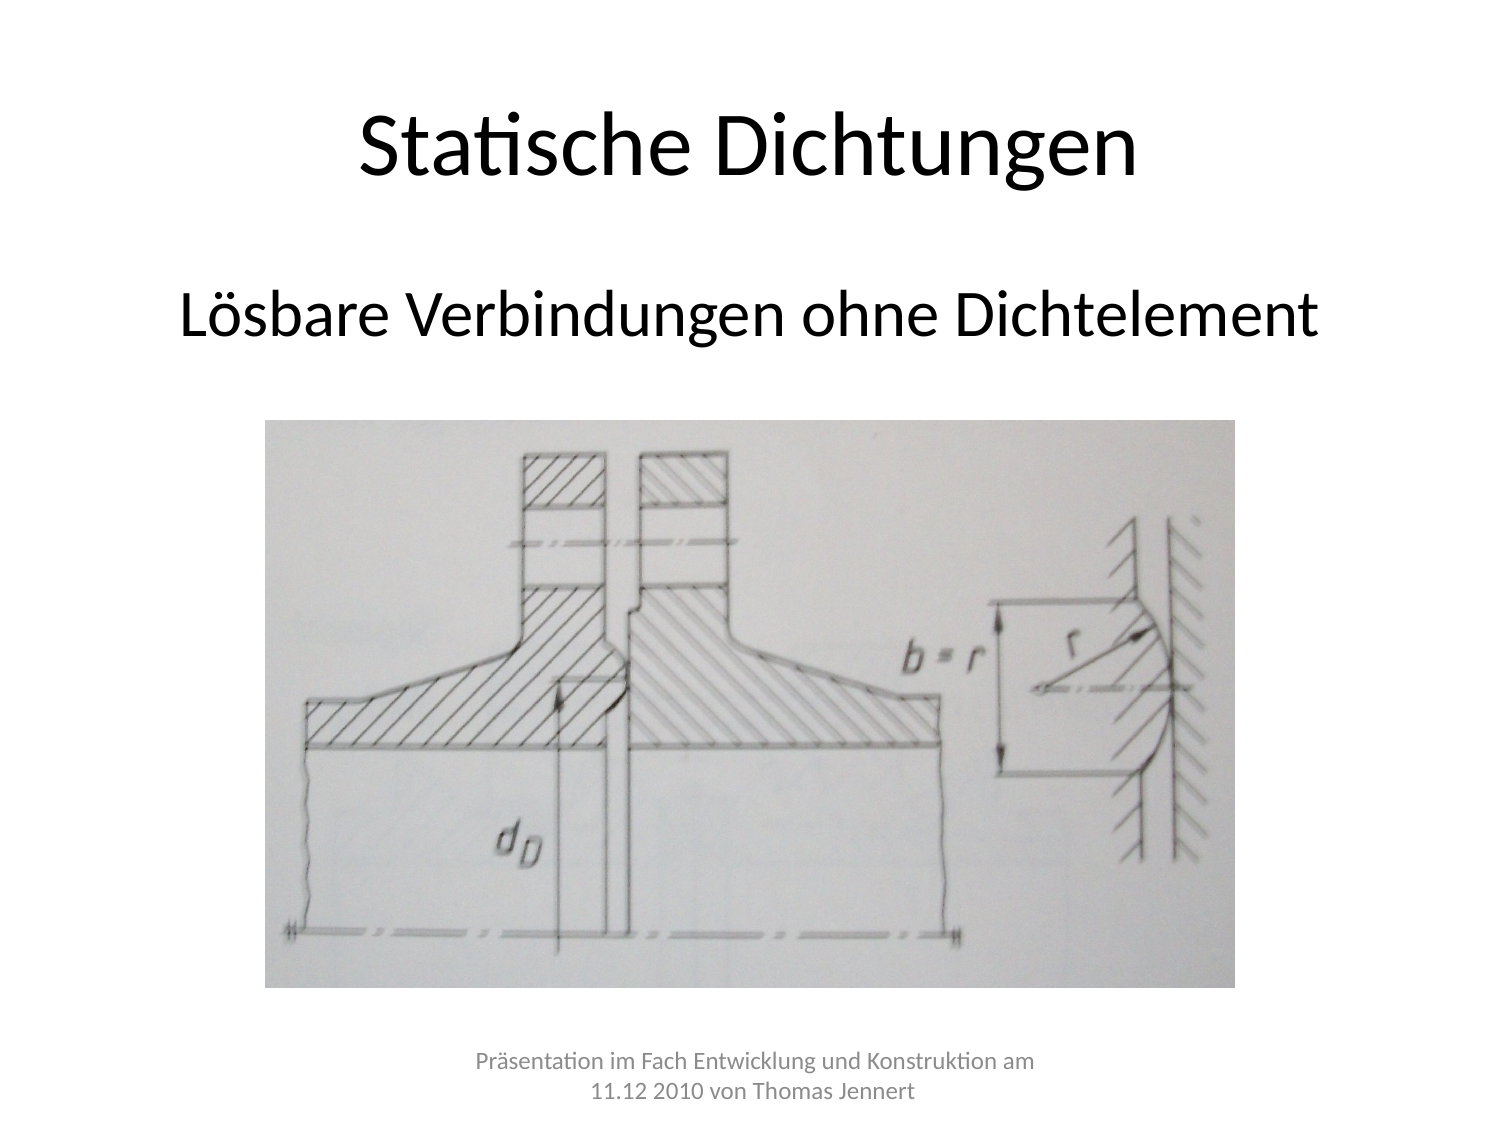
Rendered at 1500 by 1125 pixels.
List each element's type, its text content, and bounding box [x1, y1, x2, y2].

footer Präsentation im Fach Entwicklung und Konstruktion am 11.12 2010 von Thomas Jennert [454, 1046, 1058, 1103]
list Lösbare Verbindungen ohne Dichtelement [75, 262, 1425, 1005]
title Statische Dichtungen [75, 45, 1425, 233]
picture [265, 420, 1235, 988]
